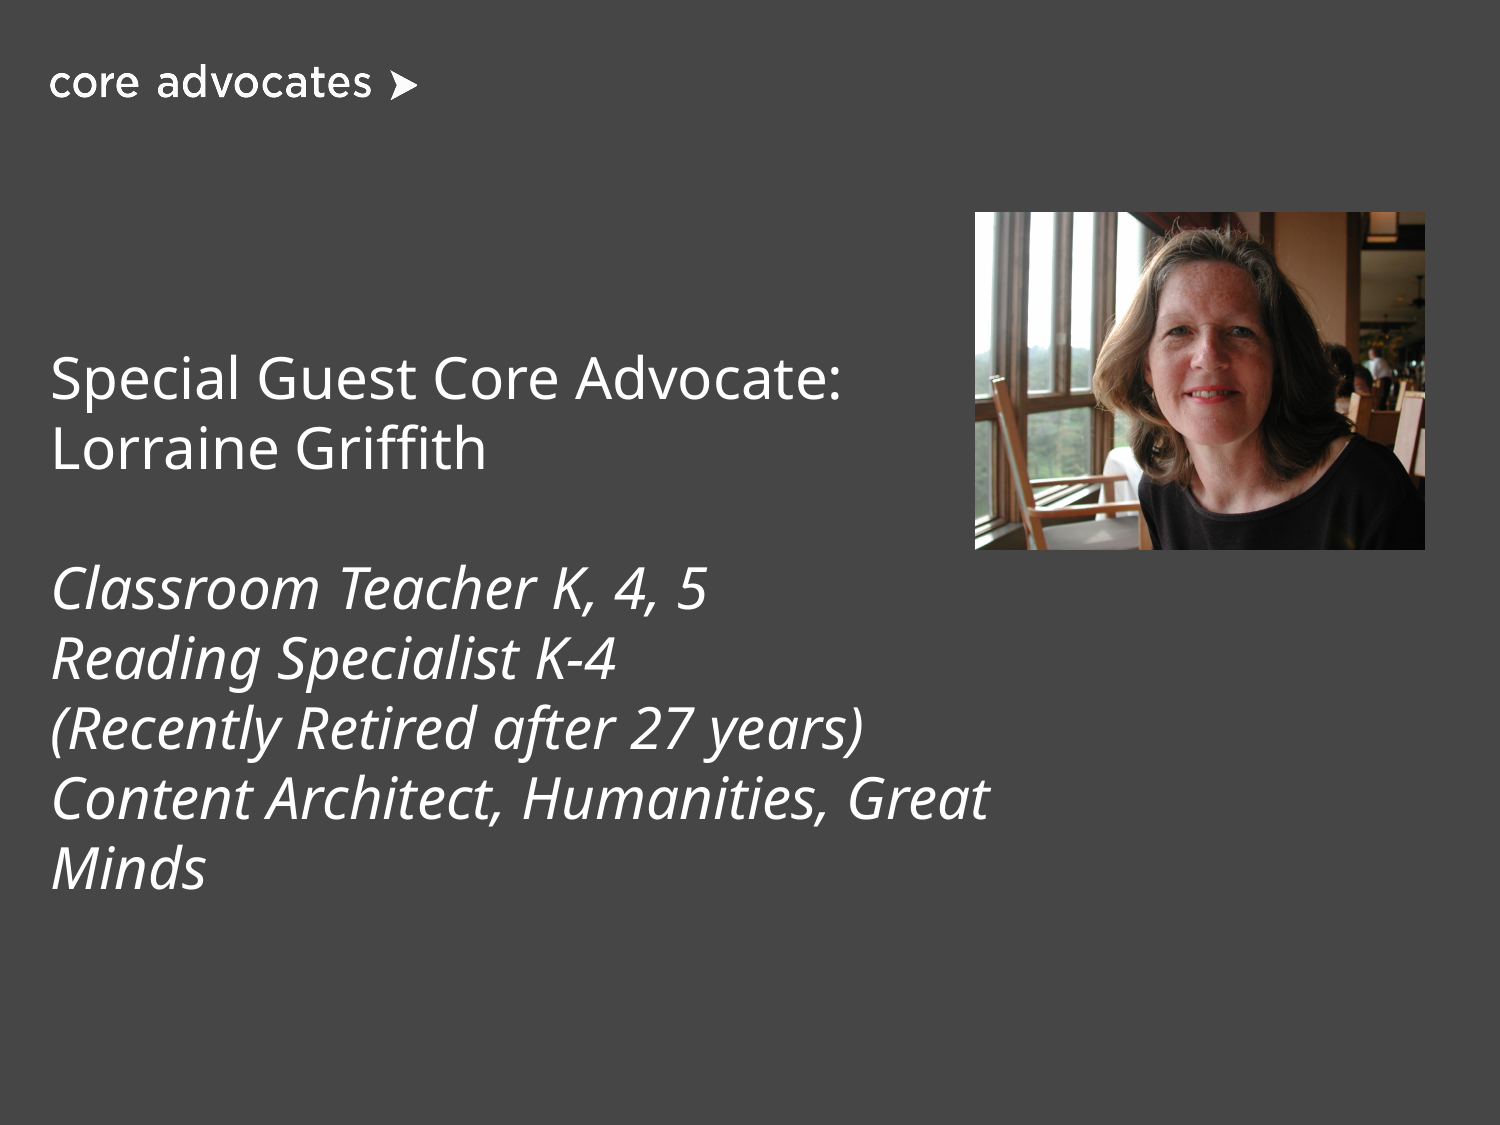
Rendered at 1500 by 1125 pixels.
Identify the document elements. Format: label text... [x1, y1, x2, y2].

picture [975, 212, 1426, 550]
title Special Guest Core Advocate: Lorraine Griffith Classroom Teacher K, 4, 5 Reading Specialist K-4 (Recently Retired after 27 years) Content Architect, Humanities, Great Minds [35, 338, 1024, 904]
picture [50, 64, 417, 100]
